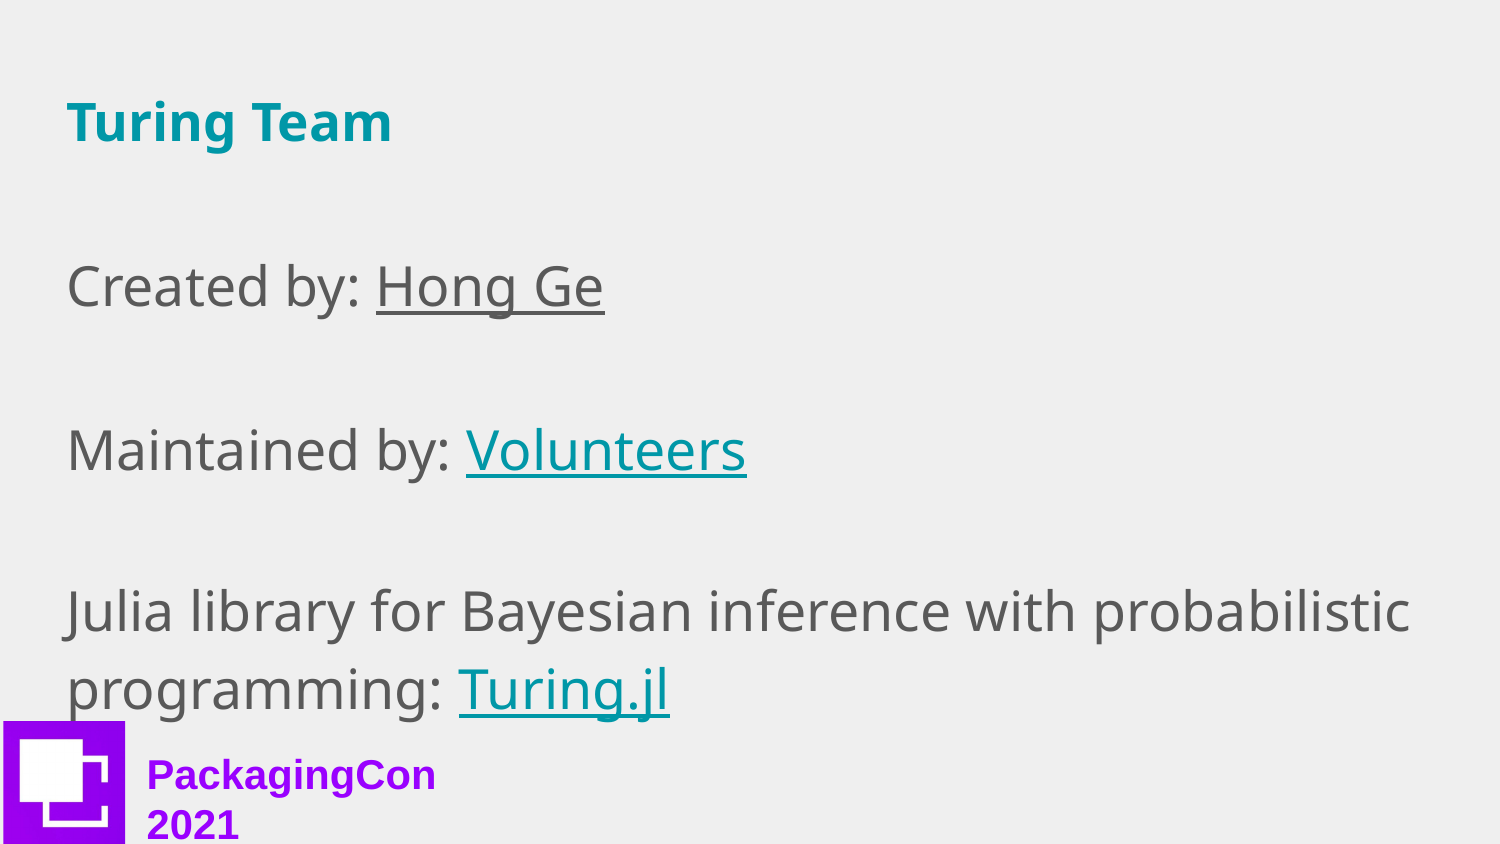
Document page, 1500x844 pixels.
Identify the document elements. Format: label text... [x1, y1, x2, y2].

picture [3, 720, 126, 844]
text_box PackagingCon 2021 [131, 732, 516, 844]
title Turing Team [51, 72, 1449, 167]
list Created by: Hong Ge Maintained by: Volunteers Julia library for Bayesian inference with probabilistic programming: Turing.jl [51, 189, 1449, 750]
